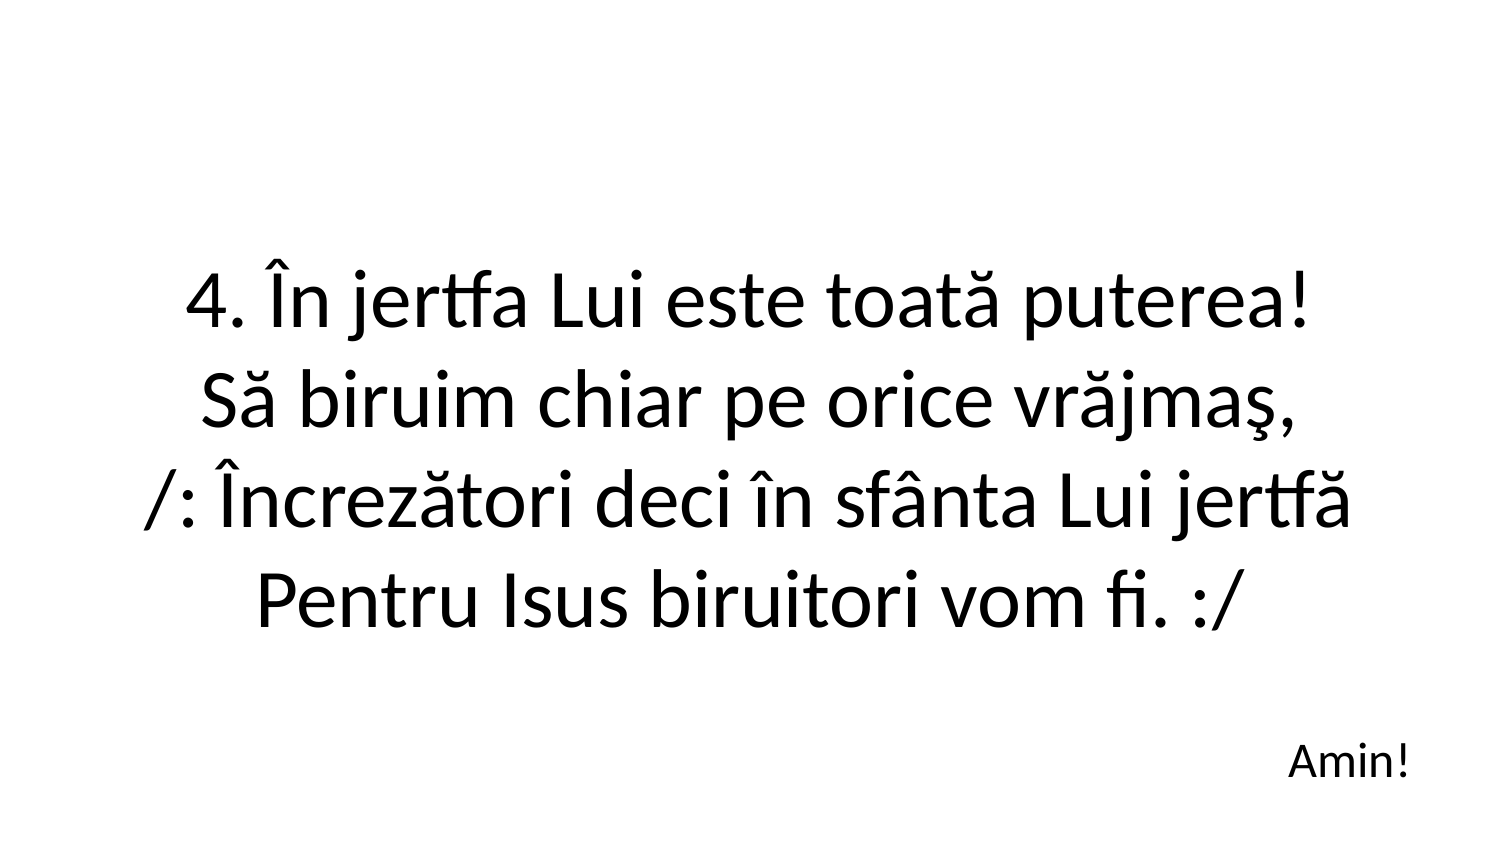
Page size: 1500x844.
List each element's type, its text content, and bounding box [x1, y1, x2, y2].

text_box Amin! [1273, 674, 1427, 795]
text_box 4. În jertfa Lui este toată puterea! Să biruim chiar pe orice vrăjmaş, /: Încrezători deci în sfânta Lui jertfă Pentru Isus biruitori vom fi. :/ [130, 192, 1370, 652]
